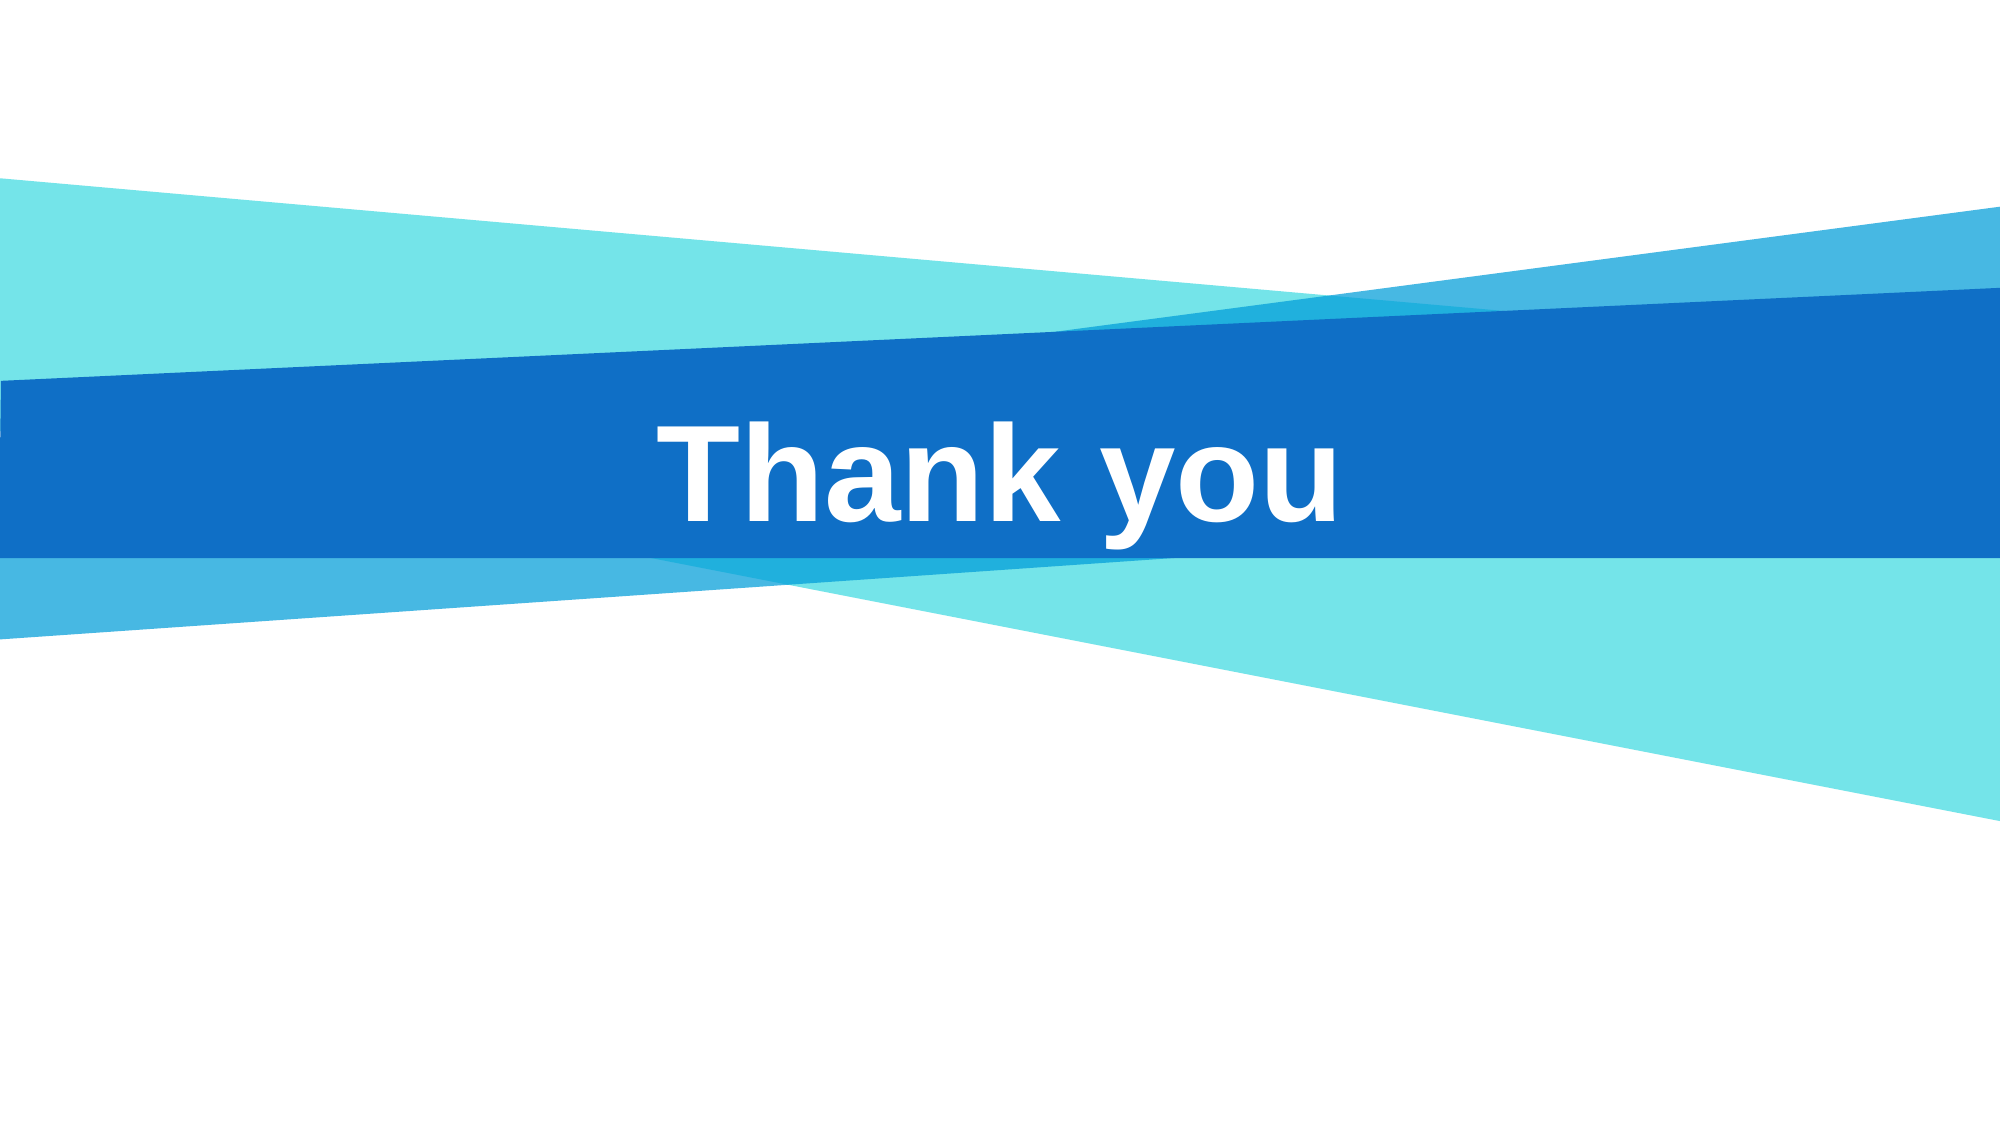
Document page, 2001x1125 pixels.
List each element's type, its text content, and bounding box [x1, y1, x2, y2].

text_box Thank you [502, 376, 1498, 557]
text_box [789, 560, 2000, 823]
text_box [1060, 205, 2000, 330]
text_box [0, 560, 1161, 641]
text_box [0, 286, 2000, 560]
text_box [0, 177, 1325, 379]
